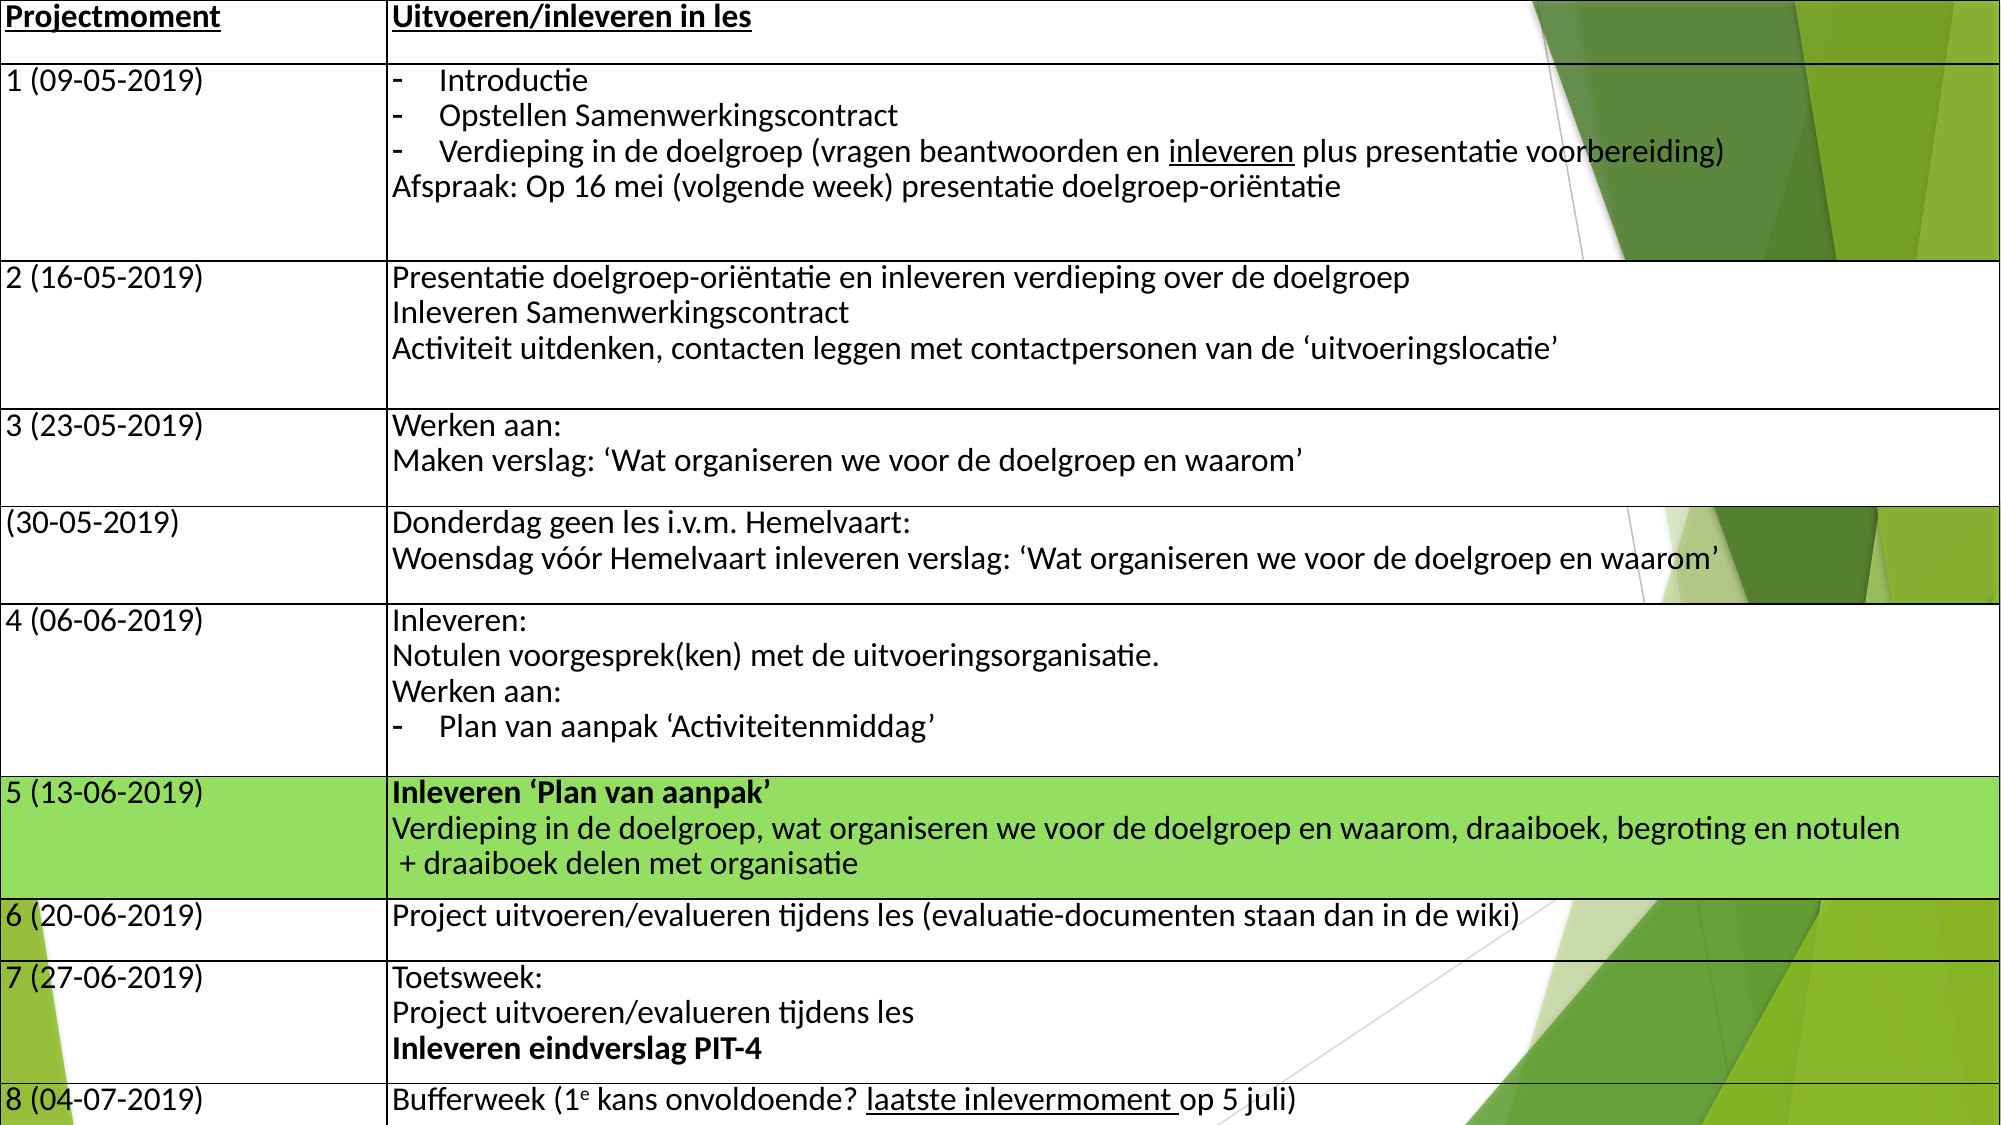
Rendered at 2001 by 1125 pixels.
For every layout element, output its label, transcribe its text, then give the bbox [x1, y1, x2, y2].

table_cell Presentatie doelgroep-oriëntatie en inleveren verdieping over de doelgroep Inleveren Samenwerkingscontract Activiteit uitdenken, contacten leggen met contactpersonen van de ‘uitvoeringslocatie’ [388, 262, 1999, 408]
table_cell Werken aan: Maken verslag: ‘Wat organiseren we voor de doelgroep en waarom’ [388, 410, 1999, 506]
table_cell Inleveren ‘Plan van aanpak’ Verdieping in de doelgroep, wat organiseren we voor de doelgroep en waarom, draaiboek, begroting en notulen + draaiboek delen met organisatie [388, 777, 1999, 898]
table_cell 4 (06-06-2019) [1, 605, 386, 776]
table_cell 2 (16-05-2019) [1, 262, 386, 408]
table_cell Toetsweek: Project uitvoeren/evalueren tijdens les Inleveren eindverslag PIT-4 [388, 962, 1999, 1083]
table_header Projectmoment [1, 1, 386, 63]
table_cell Project uitvoeren/evalueren tijdens les (evaluatie-documenten staan dan in de wiki) [388, 900, 1999, 960]
table_cell 8 (04-07-2019) [1, 1084, 386, 1125]
table_cell 3 (23-05-2019) [1, 410, 386, 506]
table_cell 5 (13-06-2019) [1, 777, 386, 898]
table_cell Donderdag geen les i.v.m. Hemelvaart: Woensdag vóór Hemelvaart inleveren verslag: ‘Wat organiseren we voor de doelgroep en waarom’ [388, 507, 1999, 603]
table_cell 1 (09-05-2019) [1, 65, 386, 260]
table_cell Introductie Opstellen Samenwerkingscontract Verdieping in de doelgroep (vragen beantwoorden en inleveren plus presentatie voorbereiding) Afspraak: Op 16 mei (volgende week) presentatie doelgroep-oriëntatie [388, 65, 1999, 260]
table_header Uitvoeren/inleveren in les [388, 1, 1999, 63]
table_cell 7 (27-06-2019) [1, 962, 386, 1083]
table_cell 6 (20-06-2019) [1, 900, 386, 960]
table_cell Bufferweek (1e kans onvoldoende? laatste inlevermoment op 5 juli) [388, 1084, 1999, 1125]
table_cell Inleveren: Notulen voorgesprek(ken) met de uitvoeringsorganisatie. Werken aan: Plan van aanpak ‘Activiteitenmiddag’ [388, 605, 1999, 776]
table_cell (30-05-2019) [1, 507, 386, 603]
